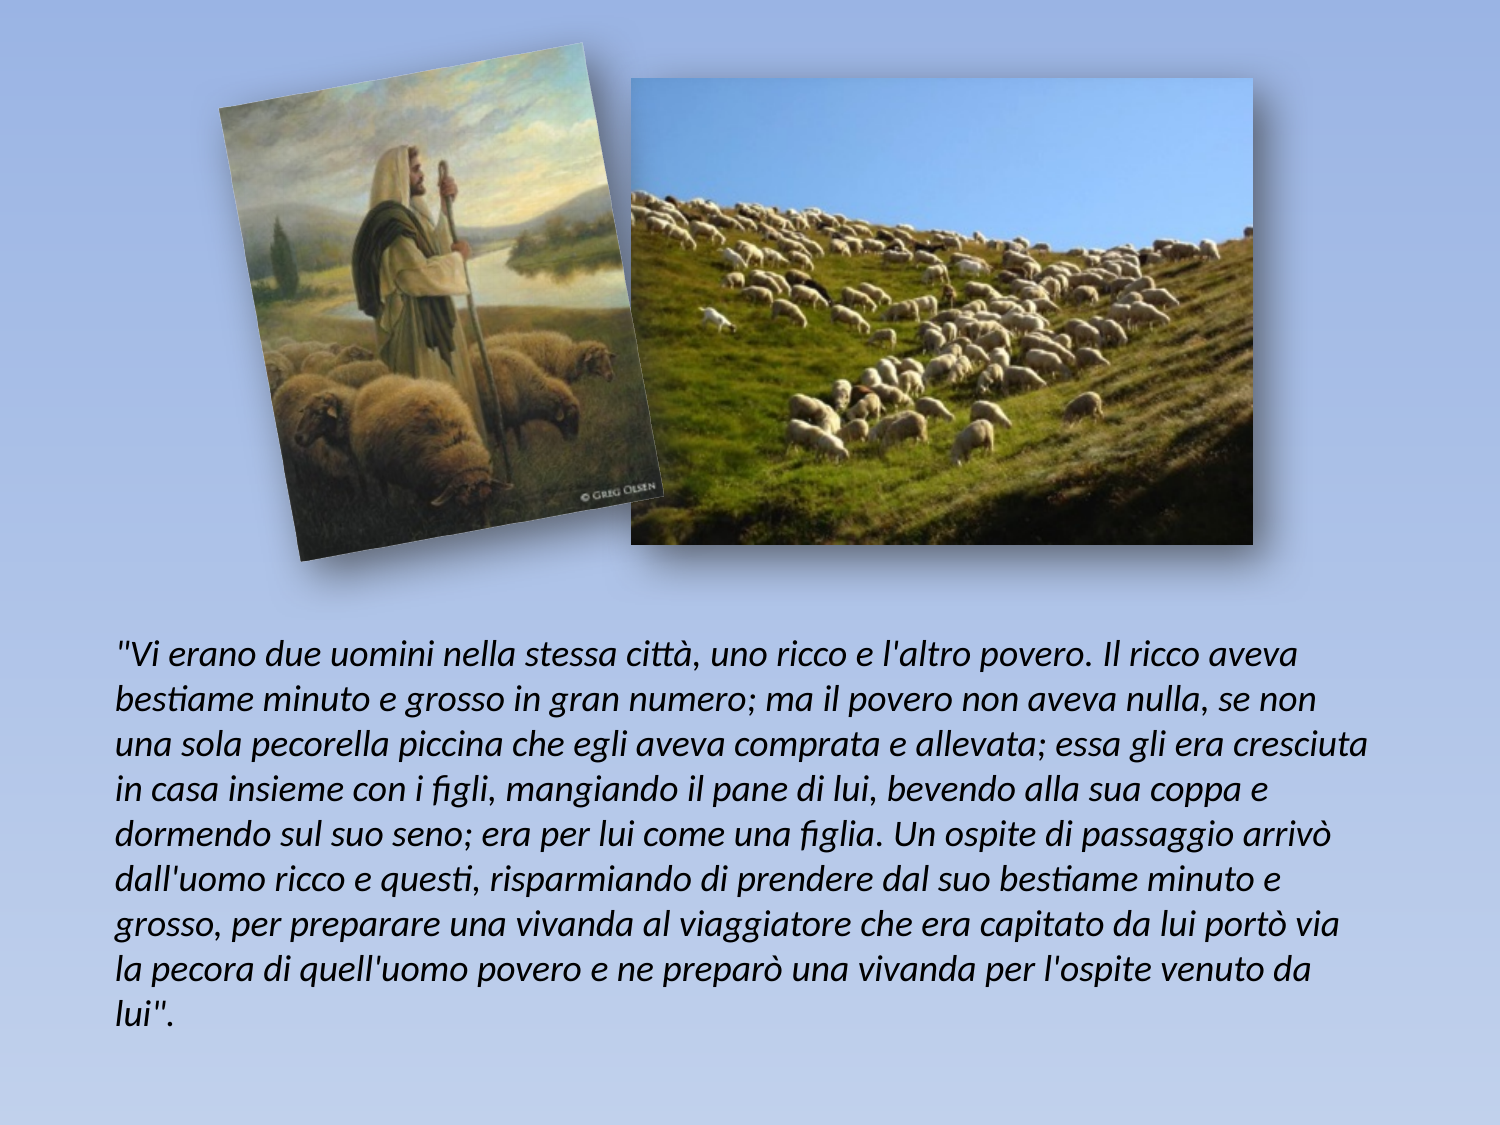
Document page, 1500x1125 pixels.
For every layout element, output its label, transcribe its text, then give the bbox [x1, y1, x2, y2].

picture [219, 43, 1253, 561]
text_box "Vi erano due uomini nella stessa città, uno ricco e l'altro povero. Il ricco aveva bestiame minuto e grosso in gran numero; ma il povero non aveva nulla, se non una sola pecorella piccina che egli aveva comprata e allevata; essa gli era cresciuta in casa insieme con i figli, mangiando il pane di lui, bevendo alla sua coppa e dormendo sul suo seno; era per lui come una figlia. Un ospite di passaggio arrivò dall'uomo ricco e questi, risparmiando di prendere dal suo bestiame minuto e grosso, per preparare una vivanda al viaggiatore che era capitato da lui portò via la pecora di quell'uomo povero e ne preparò una vivanda per l'ospite venuto da lui". [100, 621, 1390, 1042]
